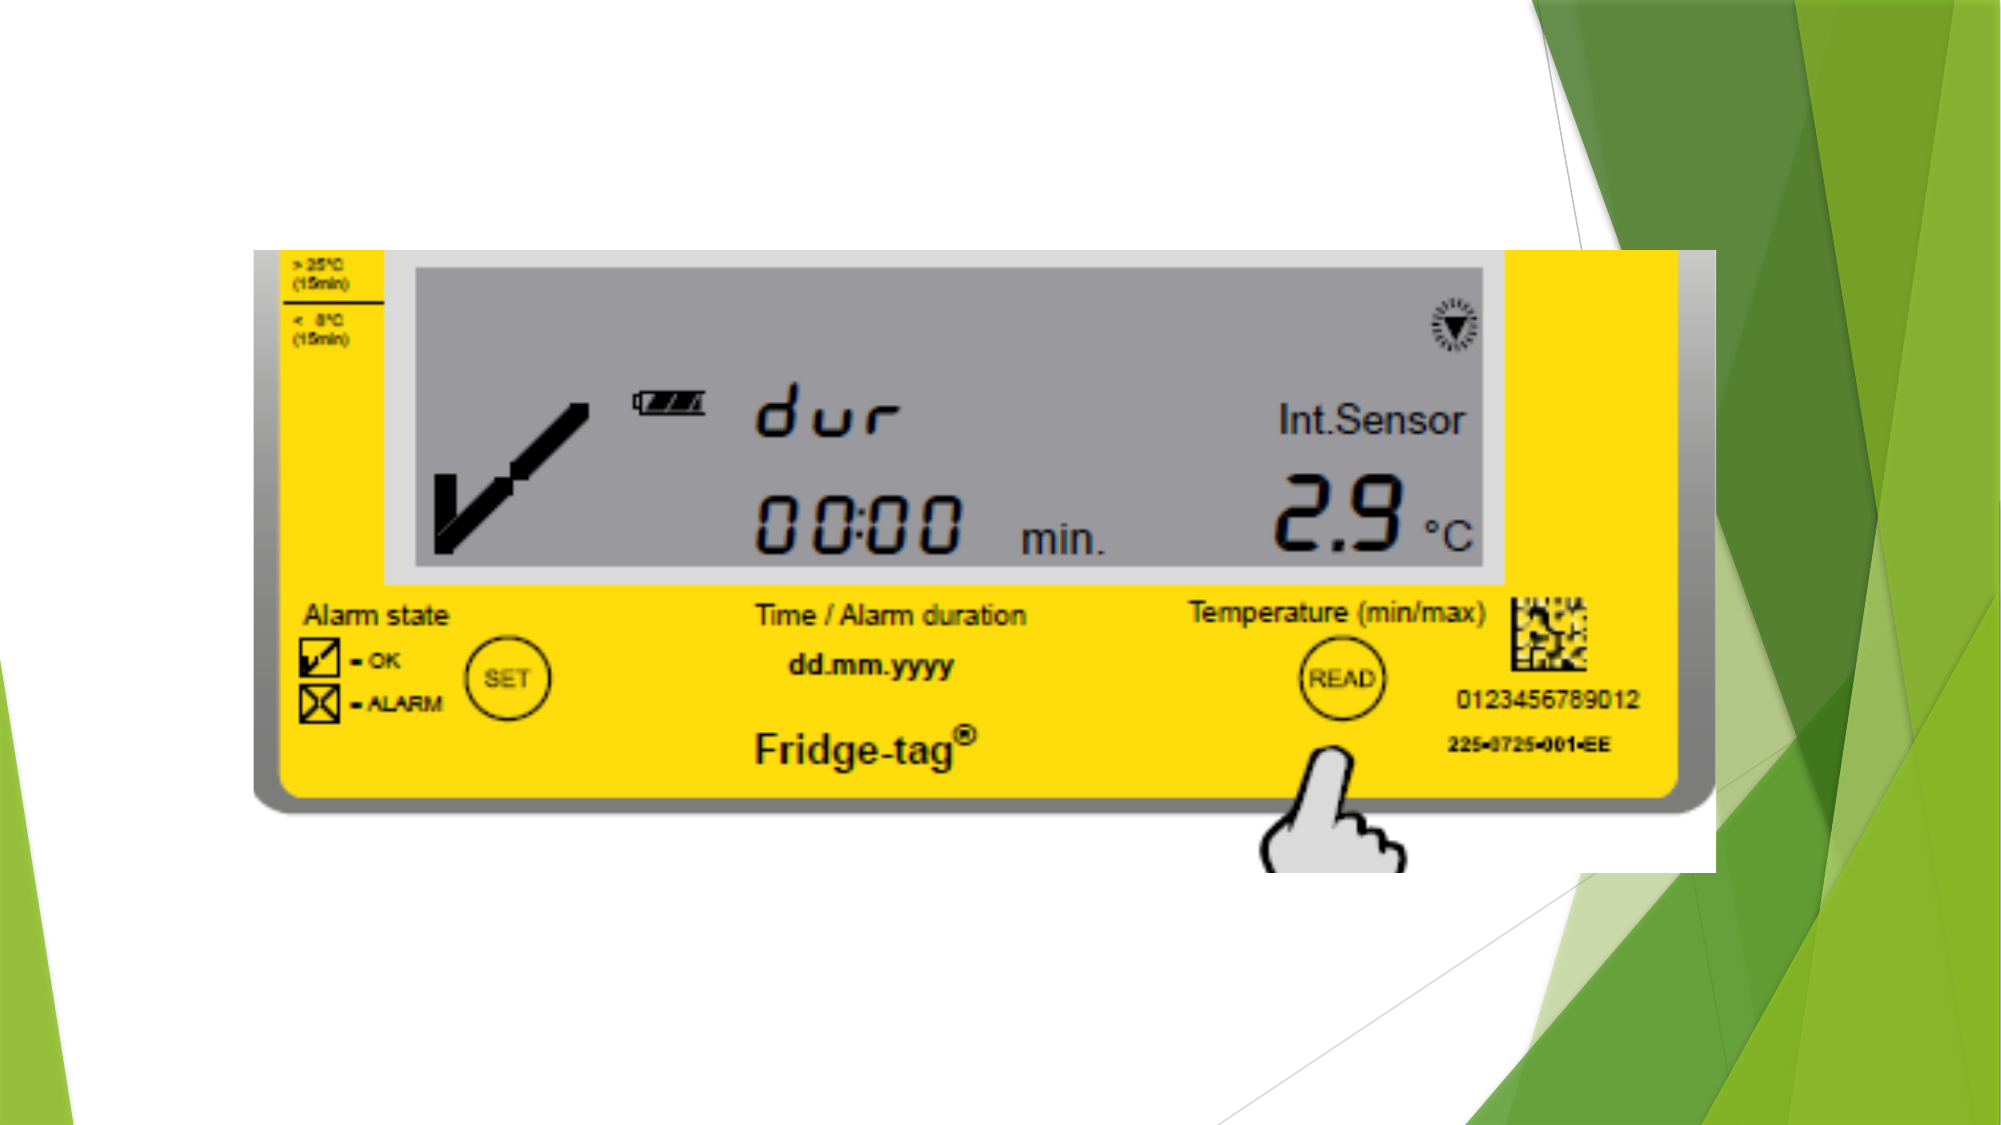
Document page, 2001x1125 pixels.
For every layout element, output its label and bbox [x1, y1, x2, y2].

picture [253, 250, 1717, 874]
